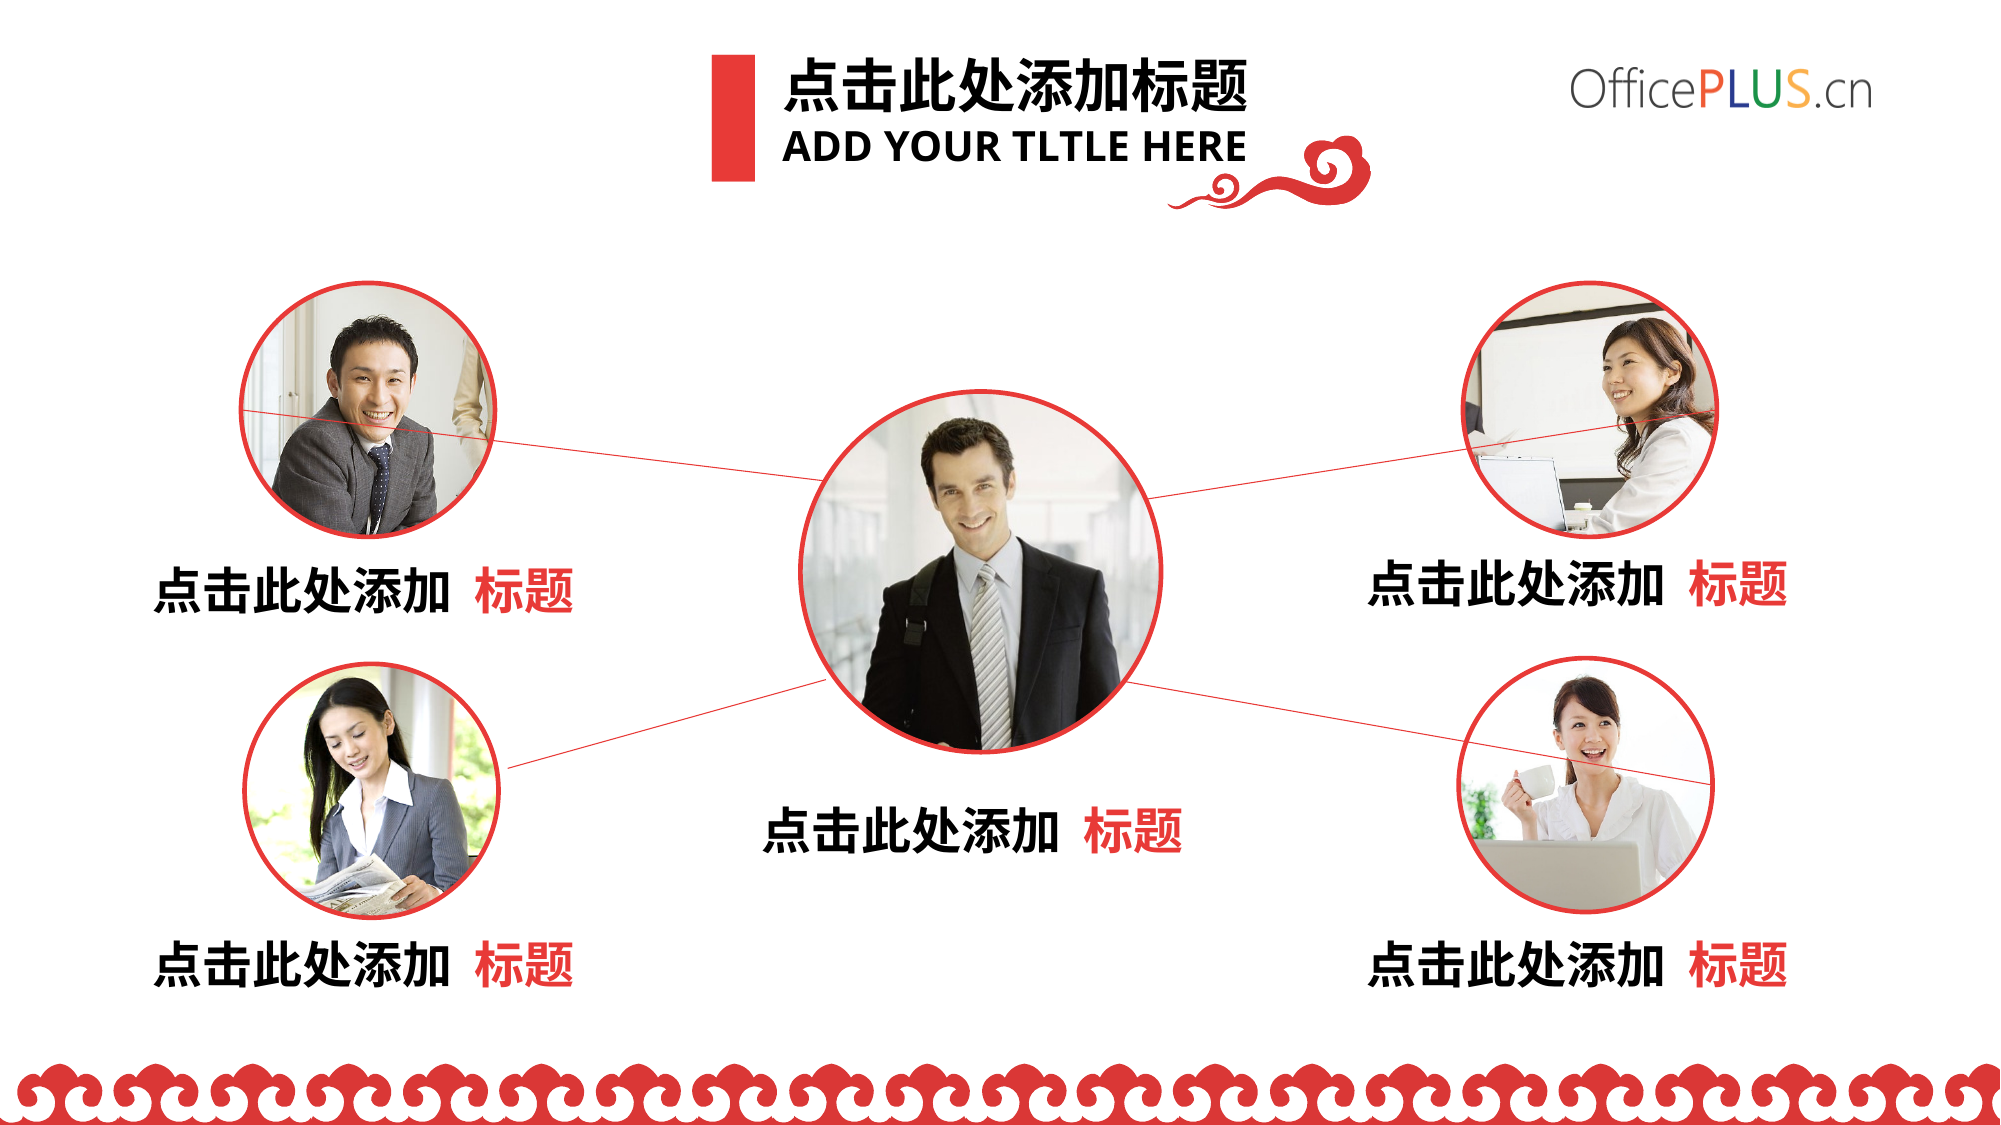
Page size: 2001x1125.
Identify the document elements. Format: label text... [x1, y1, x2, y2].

picture [800, 391, 1162, 753]
picture [1462, 282, 1717, 537]
text_box 点击此处添加 标题 [1351, 544, 1820, 620]
picture [1164, 147, 1372, 215]
picture [244, 663, 499, 918]
text_box [711, 54, 756, 182]
text_box 点击此处添加 标题 [746, 792, 1216, 868]
text_box 点击此处添加 标题 [1351, 926, 1820, 1002]
text_box 点击此处添加 标题 [137, 551, 606, 627]
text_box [1113, 679, 1459, 785]
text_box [507, 679, 826, 769]
text_box 点击此处添加标题 ADD YOUR TLTLE HERE [767, 41, 1505, 177]
picture [1570, 67, 1871, 108]
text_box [1162, 409, 1464, 500]
text_box 点击此处添加 标题 [137, 926, 606, 1002]
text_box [494, 409, 800, 484]
picture [1458, 658, 1713, 913]
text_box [0, 1061, 2000, 1125]
picture [240, 282, 495, 537]
